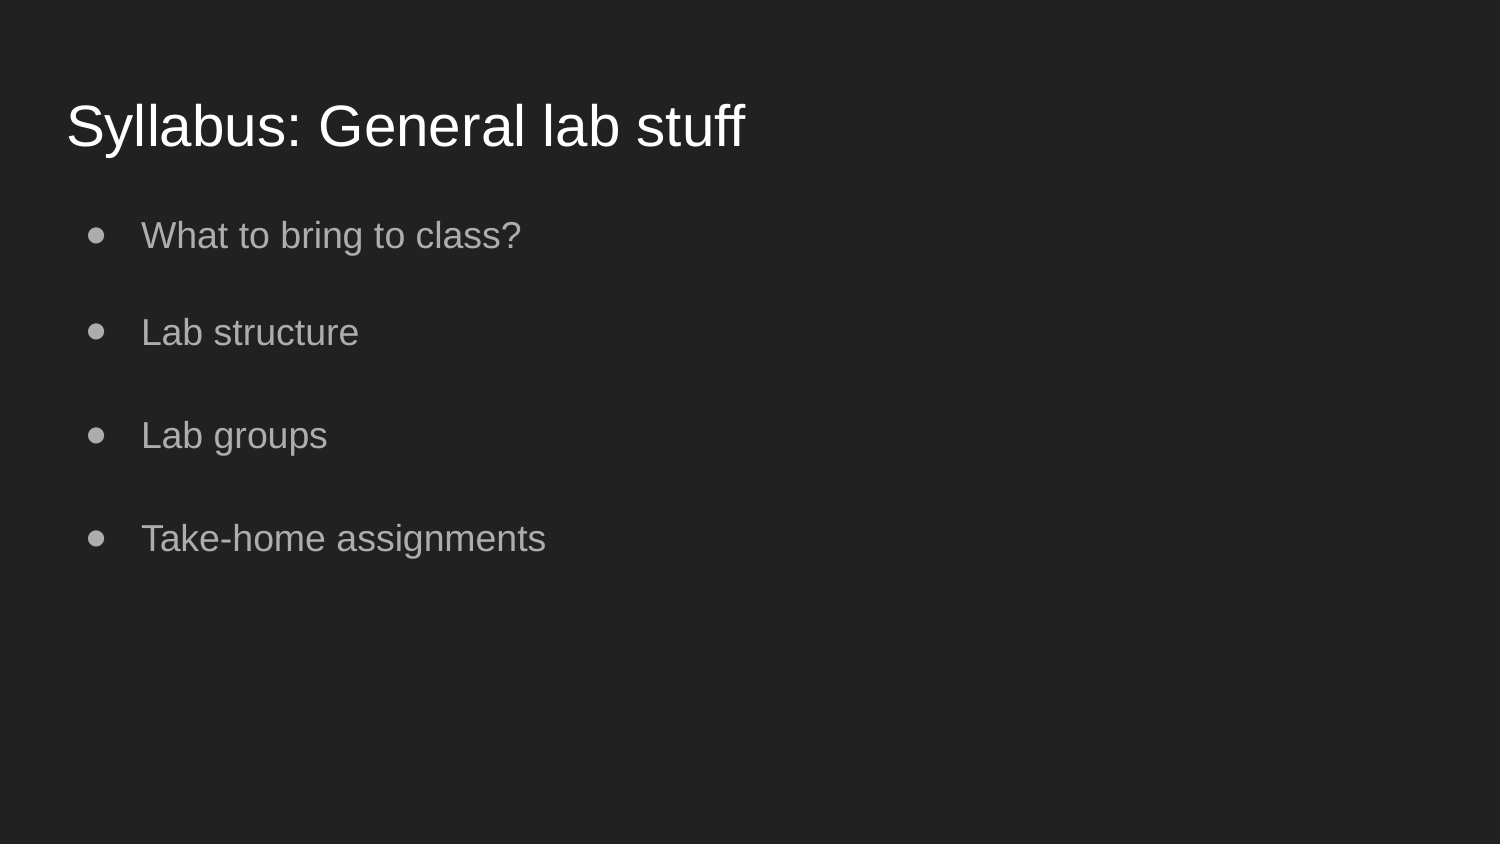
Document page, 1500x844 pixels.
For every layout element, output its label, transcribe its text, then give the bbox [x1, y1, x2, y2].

list What to bring to class? Lab structure Lab groups Take-home assignments [51, 189, 1449, 750]
title Syllabus: General lab stuff [51, 72, 1449, 167]
